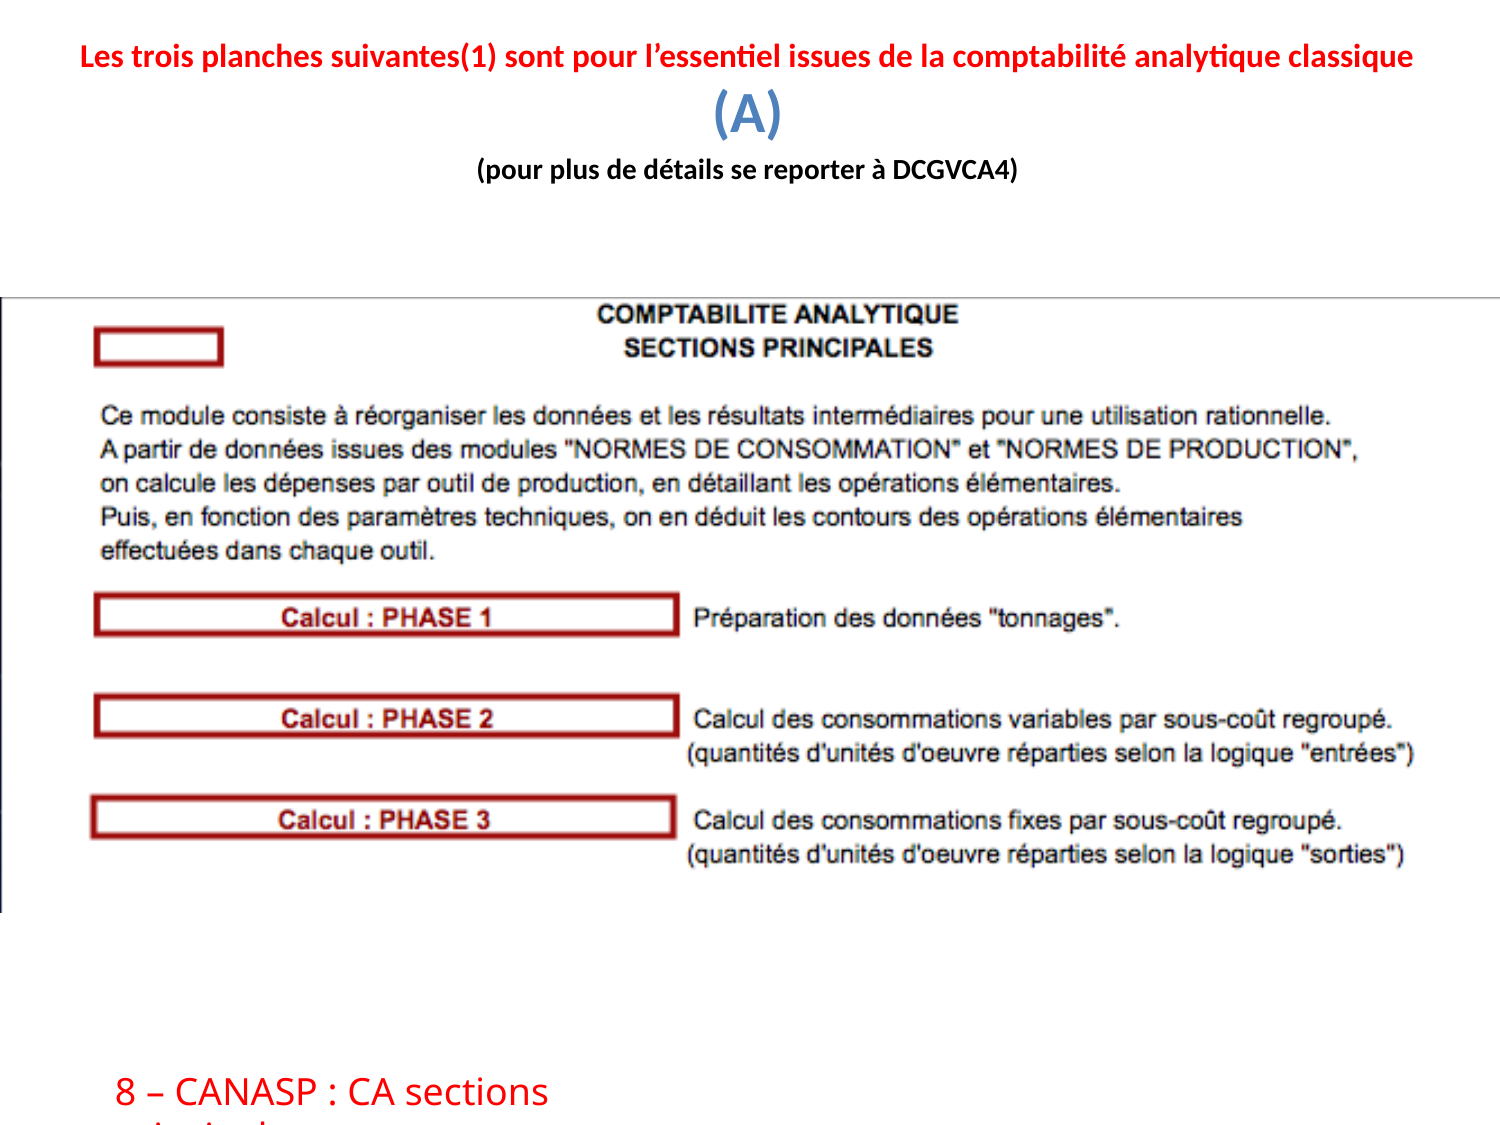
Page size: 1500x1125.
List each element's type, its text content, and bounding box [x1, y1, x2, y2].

picture [0, 297, 1500, 913]
text_box 8 – CANASP : CA sections principales [99, 1060, 748, 1125]
list Les trois planches suivantes(1) sont pour l’essentiel issues de la comptabilité analytique classique (A) (pour plus de détails se reporter à DCGVCA4) [40, 27, 1456, 207]
